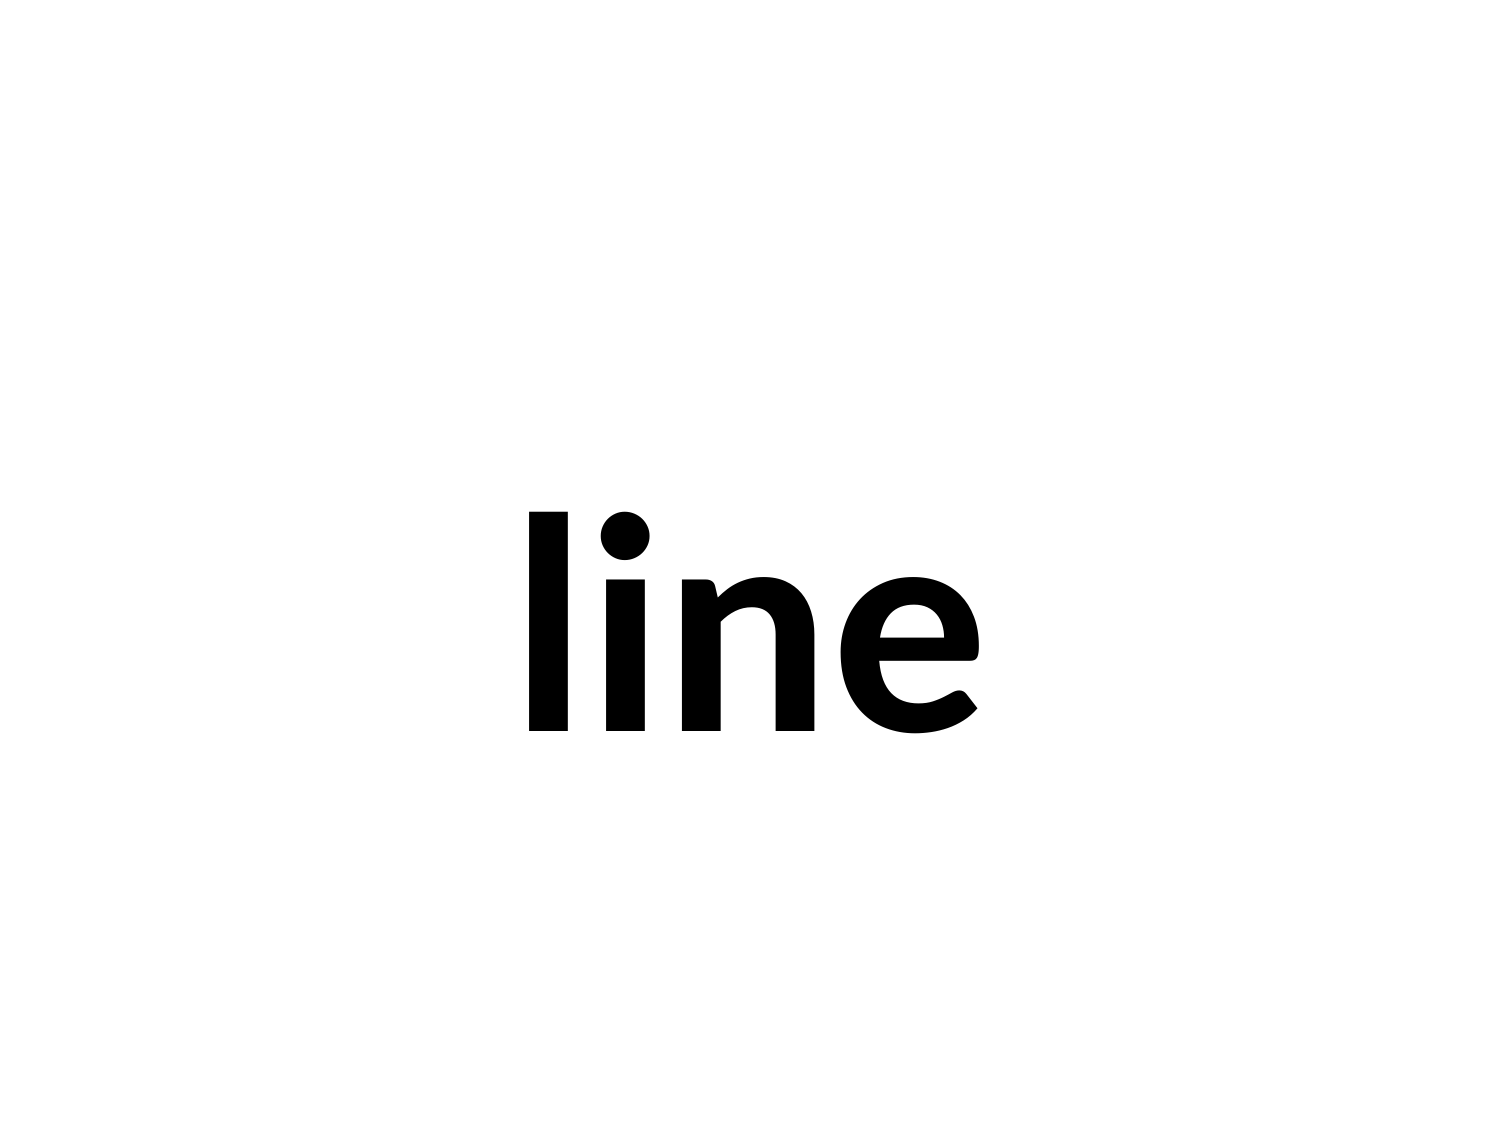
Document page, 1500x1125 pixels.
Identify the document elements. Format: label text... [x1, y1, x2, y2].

title line [75, 512, 1425, 700]
